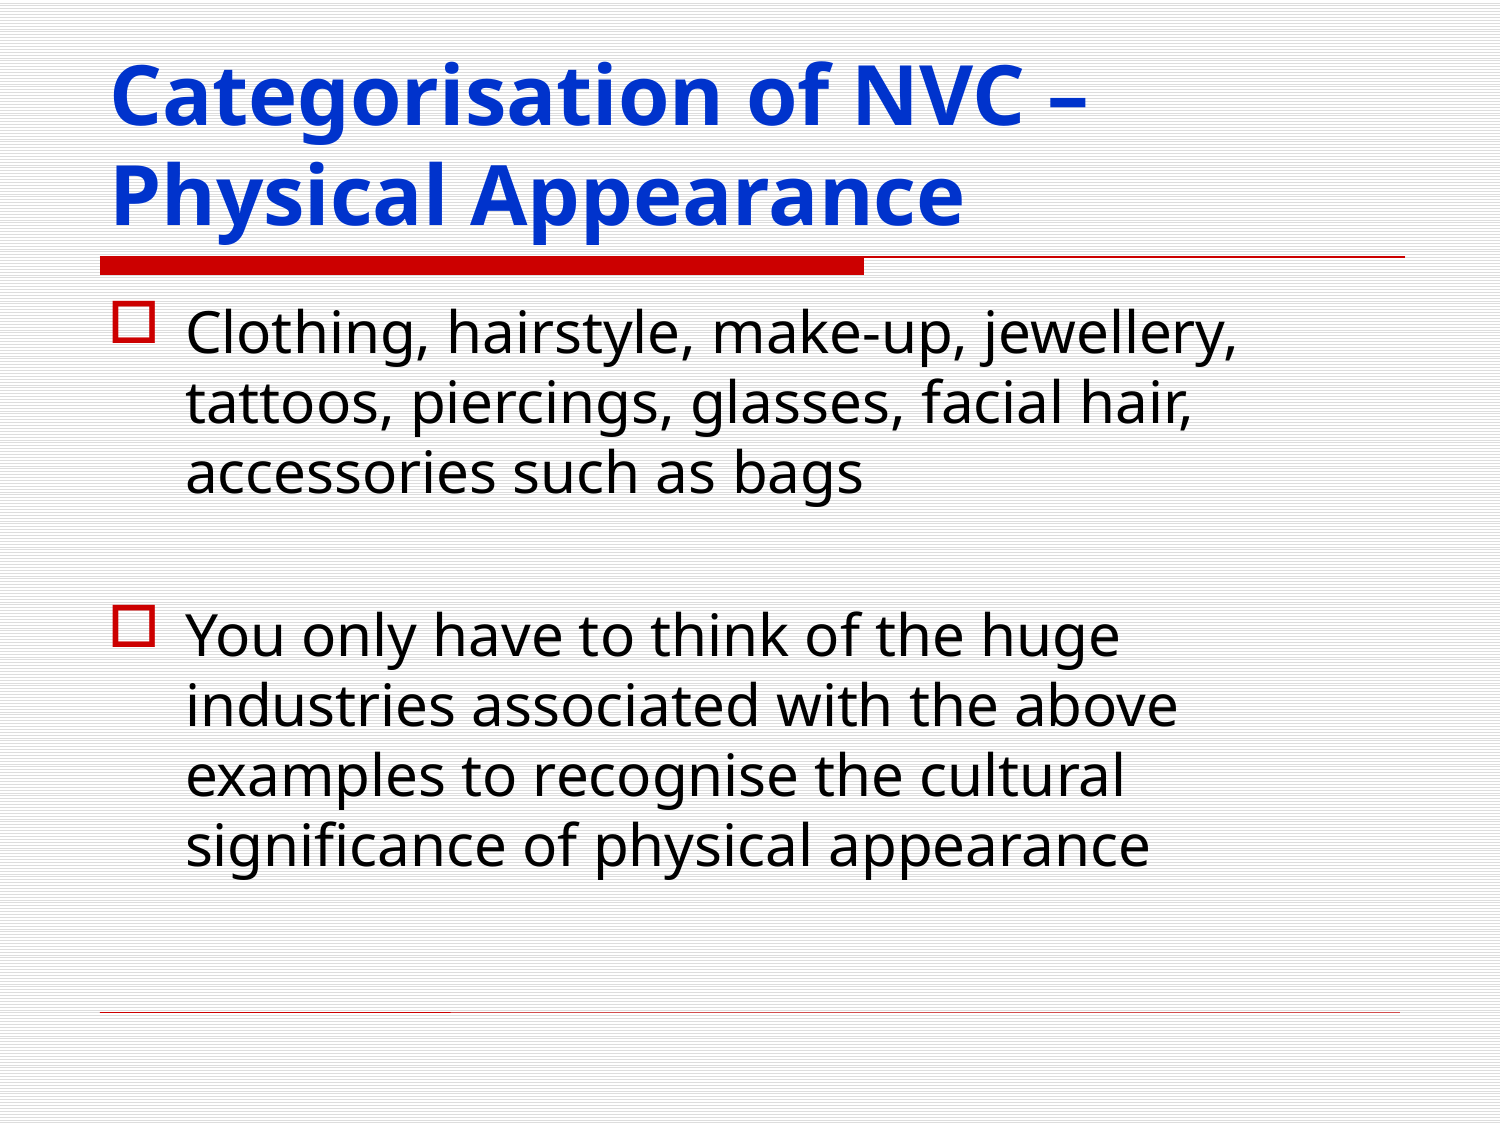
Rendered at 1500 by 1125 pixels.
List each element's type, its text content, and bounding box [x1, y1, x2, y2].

list Clothing, hairstyle, make-up, jewellery, tattoos, piercings, glasses, facial hair, accessories such as bags You only have to think of the huge industries associated with the above examples to recognise the cultural significance of physical appearance [92, 287, 1406, 988]
title Categorisation of NVC – Physical Appearance [93, 49, 1407, 250]
